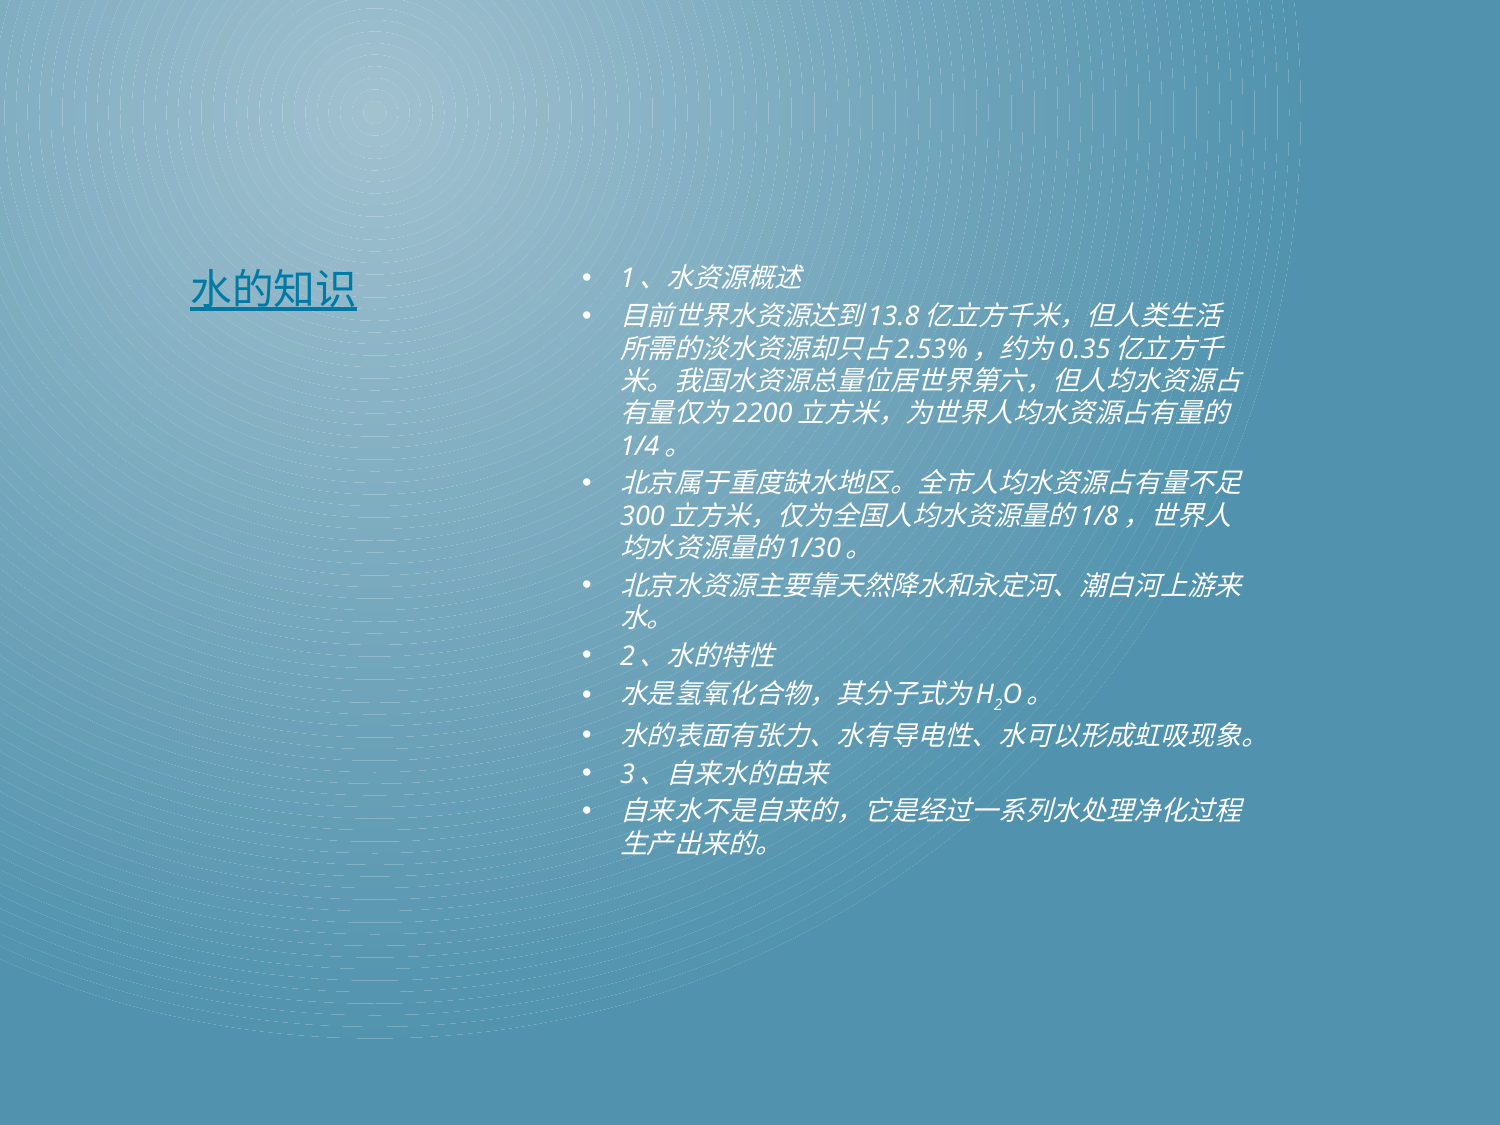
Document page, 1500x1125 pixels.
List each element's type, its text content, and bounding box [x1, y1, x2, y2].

title 水的知识 [175, 254, 516, 580]
list 1、水资源概述 目前世界水资源达到13.8亿立方千米，但人类生活所需的淡水资源却只占2.53%，约为0.35亿立方千米。我国水资源总量位居世界第六，但人均水资源占有量仅为2200立方米，为世界人均水资源占有量的1/4。 北京属于重度缺水地区。全市人均水资源占有量不足300立方米，仅为全国人均水资源量的1/8，世界人均水资源量的1/30。 北京水资源主要靠天然降水和永定河、潮白河上游来水。 2、水的特性 水是氢氧化合物，其分子式为H2O。 水的表面有张力、水有导电性、水可以形成虹吸现象。 3、自来水的由来 自来水不是自来的，它是经过一系列水处理净化过程生产出来的。 [566, 253, 1260, 891]
